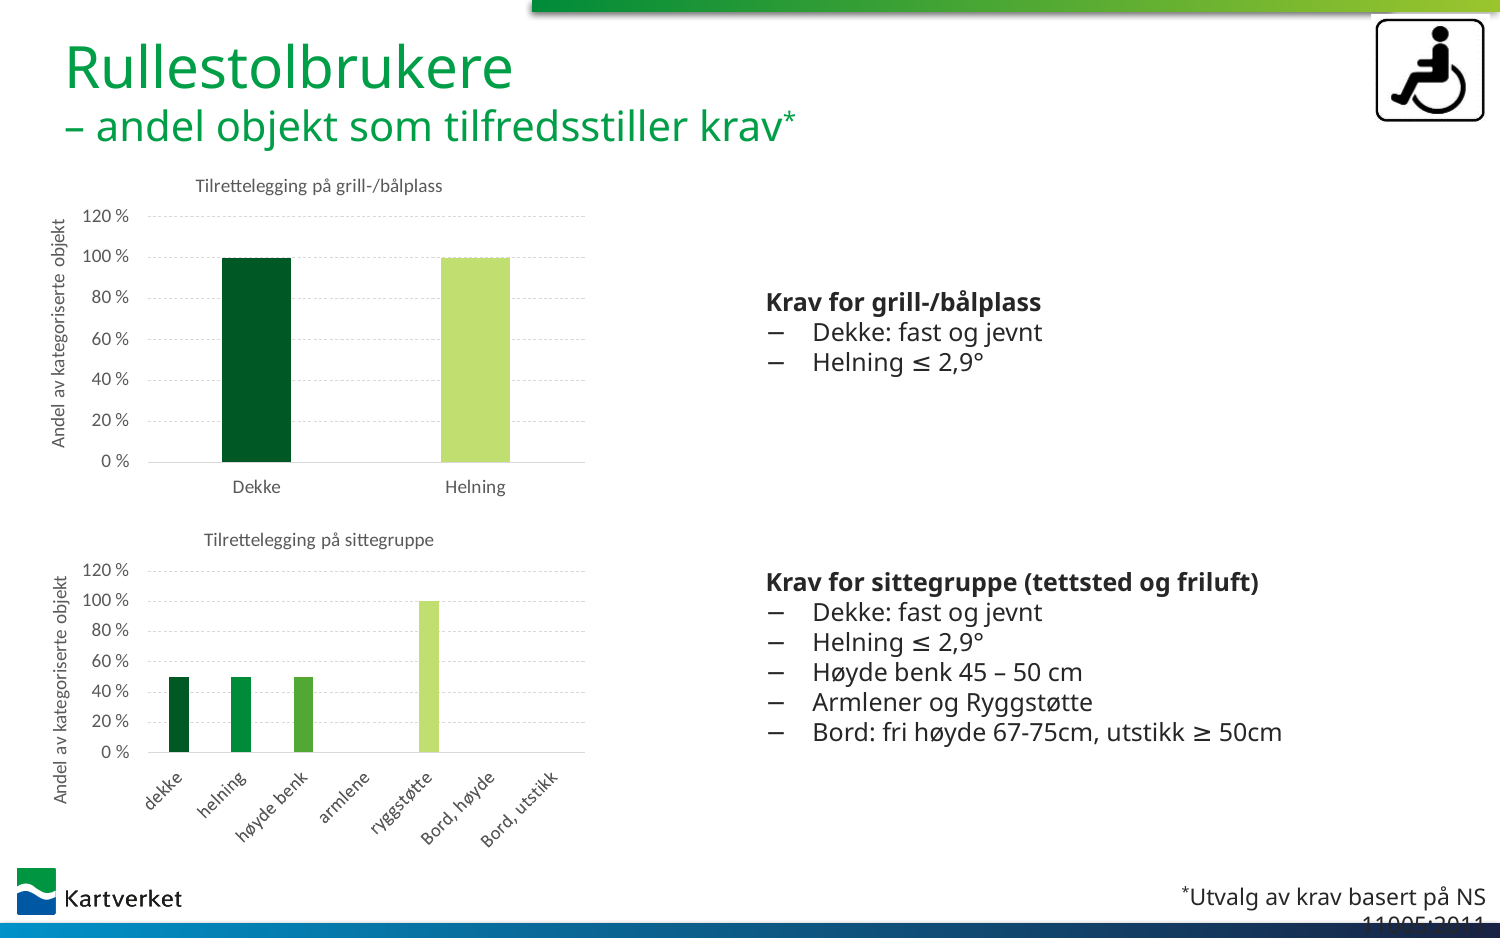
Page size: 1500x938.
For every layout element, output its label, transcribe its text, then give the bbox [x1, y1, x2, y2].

text_box Krav for sittegruppe (tettsted og friluft) Dekke: fast og jevnt Helning ≤ 2,9° Høyde benk 45 – 50 cm Armlener og Ryggstøtte Bord: fri høyde 67-75cm, utstikk ≥ 50cm [750, 559, 1500, 754]
text_box Krav for grill-/bålplass Dekke: fast og jevnt Helning ≤ 2,9° [750, 279, 1452, 384]
picture [1371, 13, 1491, 127]
picture [41, 520, 596, 859]
text_box *Utvalg av krav basert på NS 11005:2011 [1068, 873, 1500, 938]
picture [41, 166, 596, 505]
text_box Rullestolbrukere – andel objekt som tilfredsstiller krav* [49, 14, 1431, 158]
